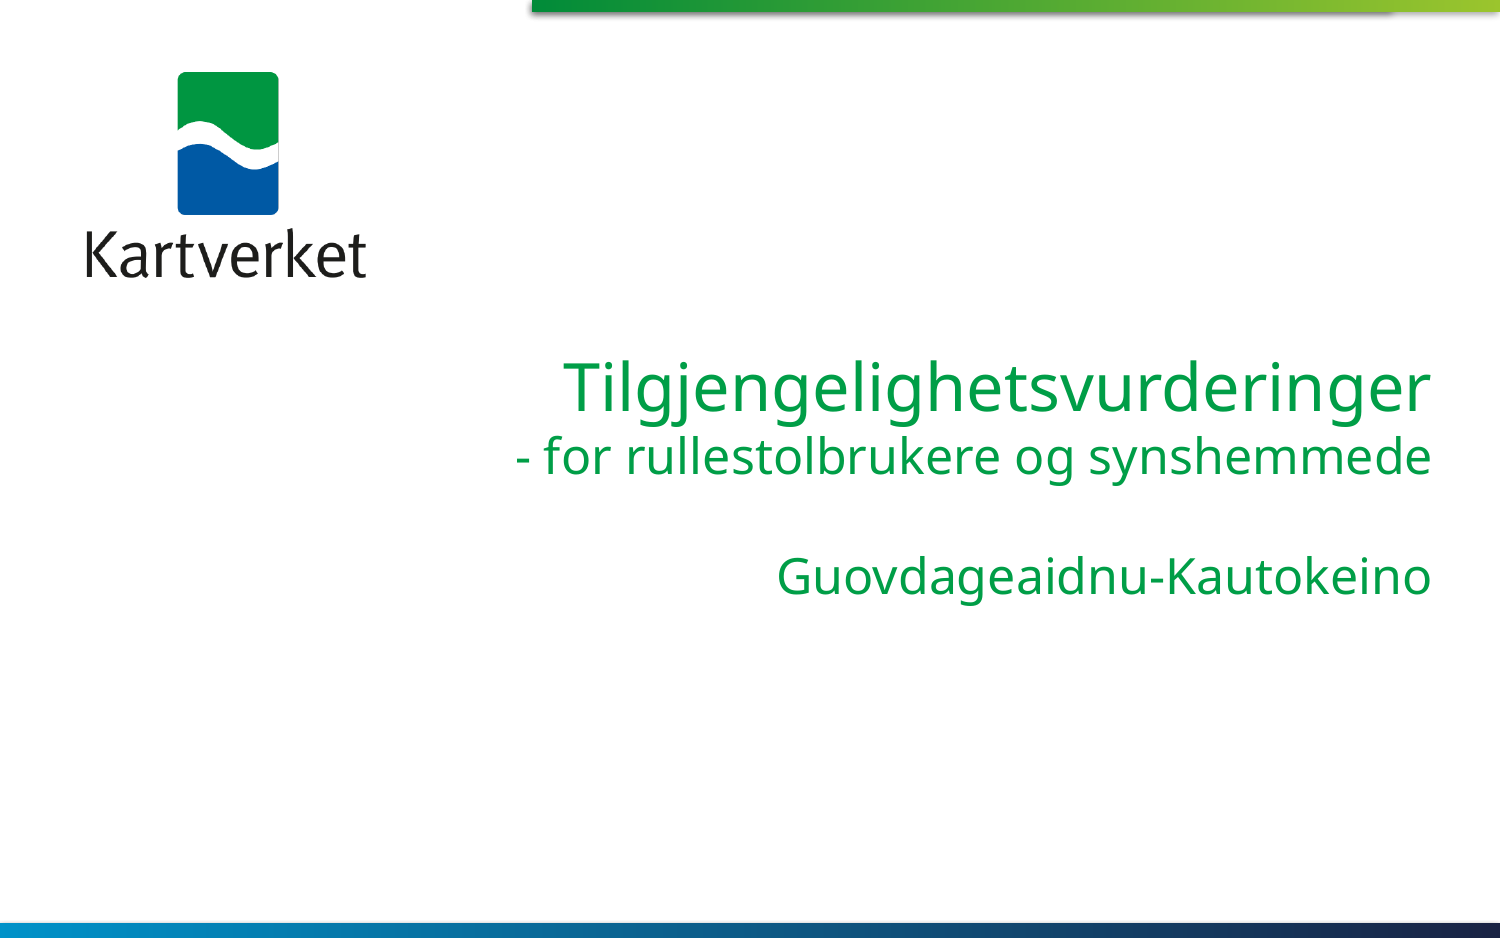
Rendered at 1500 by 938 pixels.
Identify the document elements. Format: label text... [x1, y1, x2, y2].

text_box Tilgjengelighetsvurderinger - for rullestolbrukere og synshemmede Guovdageaidnu-Kautokeino [66, 337, 1449, 613]
